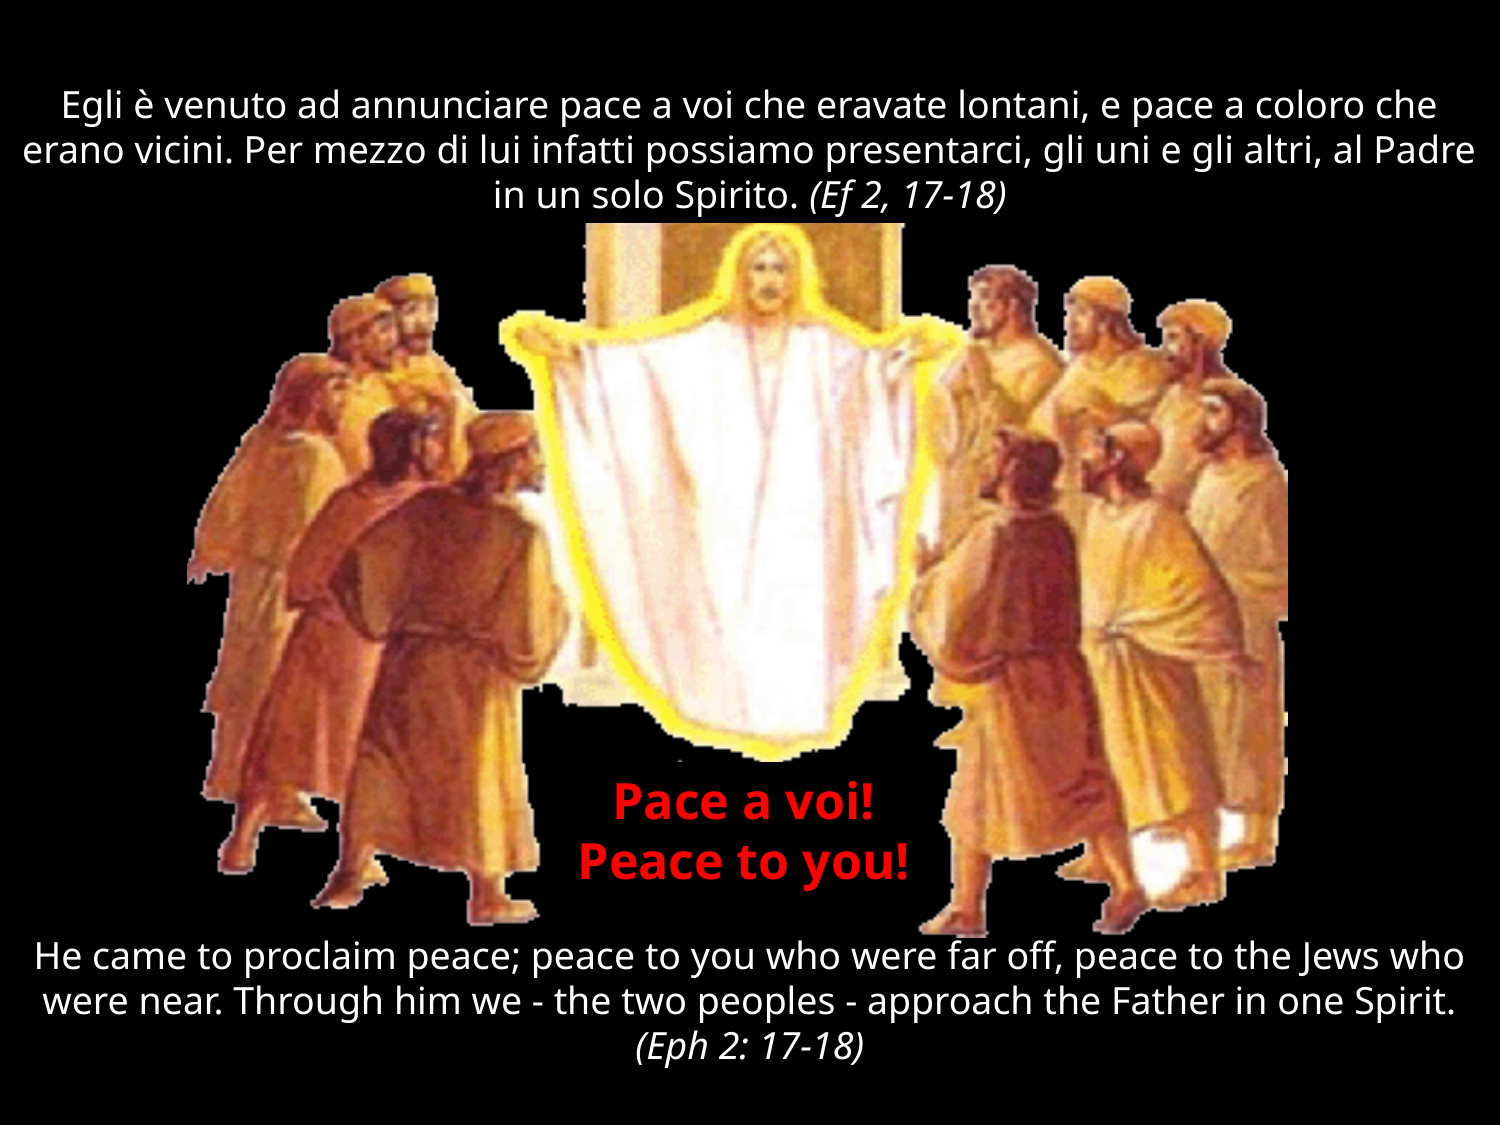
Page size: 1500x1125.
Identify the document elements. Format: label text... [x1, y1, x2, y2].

picture [187, 223, 1288, 938]
title Egli è venuto ad annunciare pace a voi che eravate lontani, e pace a coloro che erano vicini. Per mezzo di lui infatti possiamo presentarci, gli uni e gli altri, al Padre in un solo Spirito. (Ef 2, 17-18) [0, 54, 1500, 243]
text_box He came to proclaim peace; peace to you who were far off, peace to the Jews who were near. Through him we - the two peoples - approach the Father in one Spirit. (Eph 2: 17-18) [0, 924, 1500, 1075]
